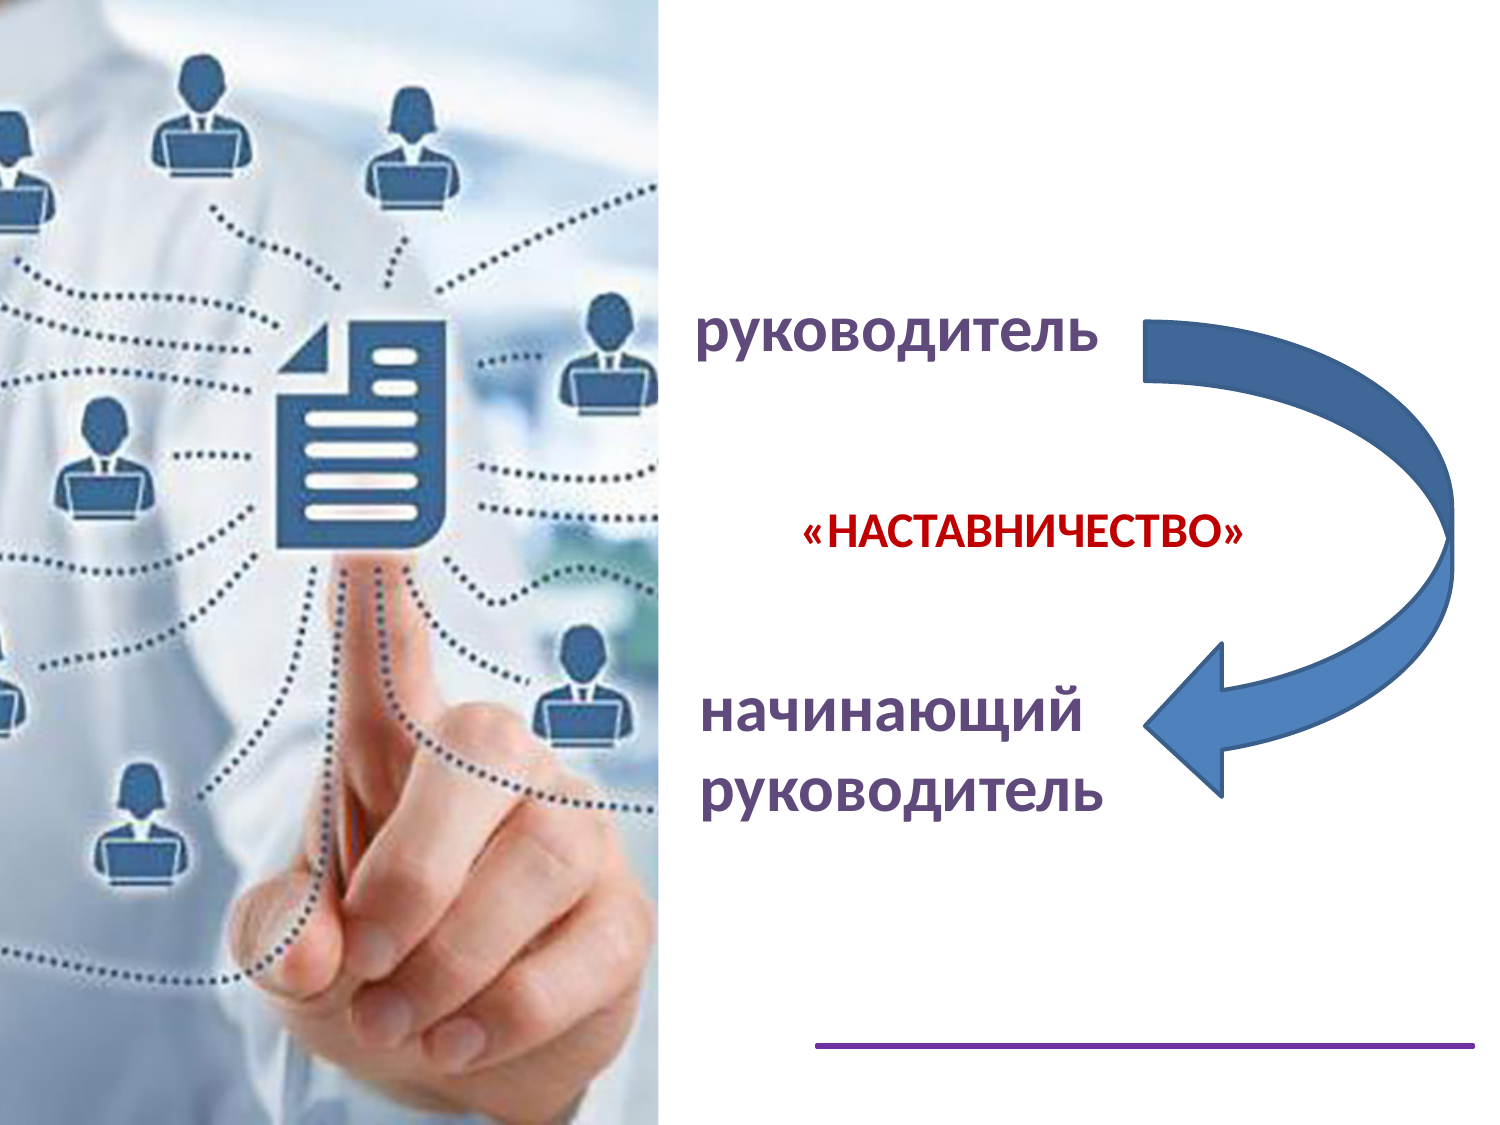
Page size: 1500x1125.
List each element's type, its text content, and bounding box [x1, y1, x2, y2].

text_box [815, 1043, 1475, 1049]
picture [0, 0, 659, 1125]
subtitle начинающий руководитель [684, 656, 1500, 862]
title руководитель [679, 159, 1500, 541]
text_box «НАСТАВНИЧЕСТВО» [785, 489, 1282, 565]
text_box [1142, 319, 1455, 799]
